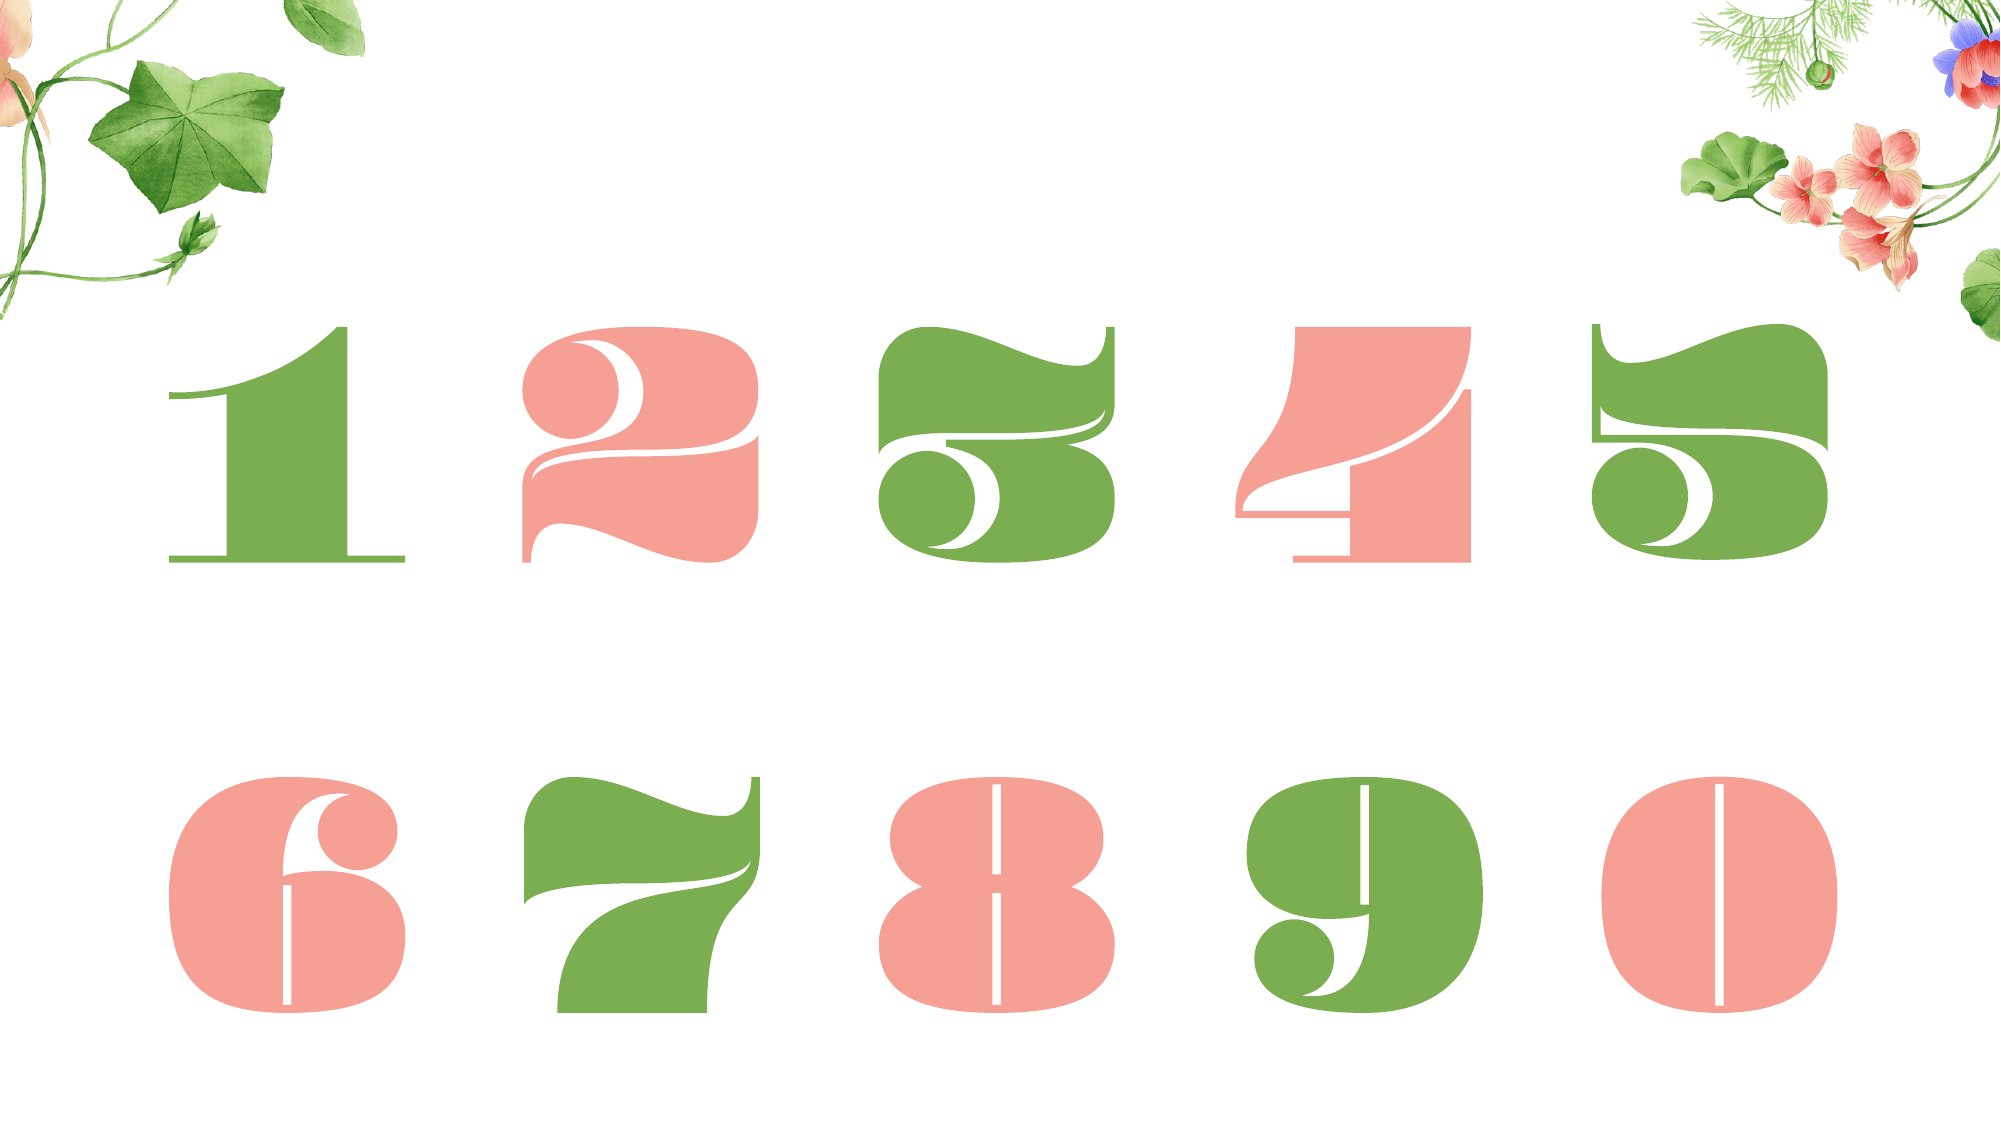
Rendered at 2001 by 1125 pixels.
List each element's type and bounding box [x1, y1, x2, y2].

text_box [1591, 323, 1828, 560]
text_box [169, 327, 406, 563]
text_box [524, 776, 760, 1013]
text_box [878, 776, 1115, 1013]
text_box [878, 326, 1115, 563]
text_box [522, 326, 759, 563]
text_box [169, 776, 406, 1013]
picture [1672, 0, 2000, 347]
text_box [1246, 776, 1483, 1013]
text_box [1235, 326, 1472, 563]
picture [0, 0, 389, 327]
text_box [1601, 776, 1838, 1013]
